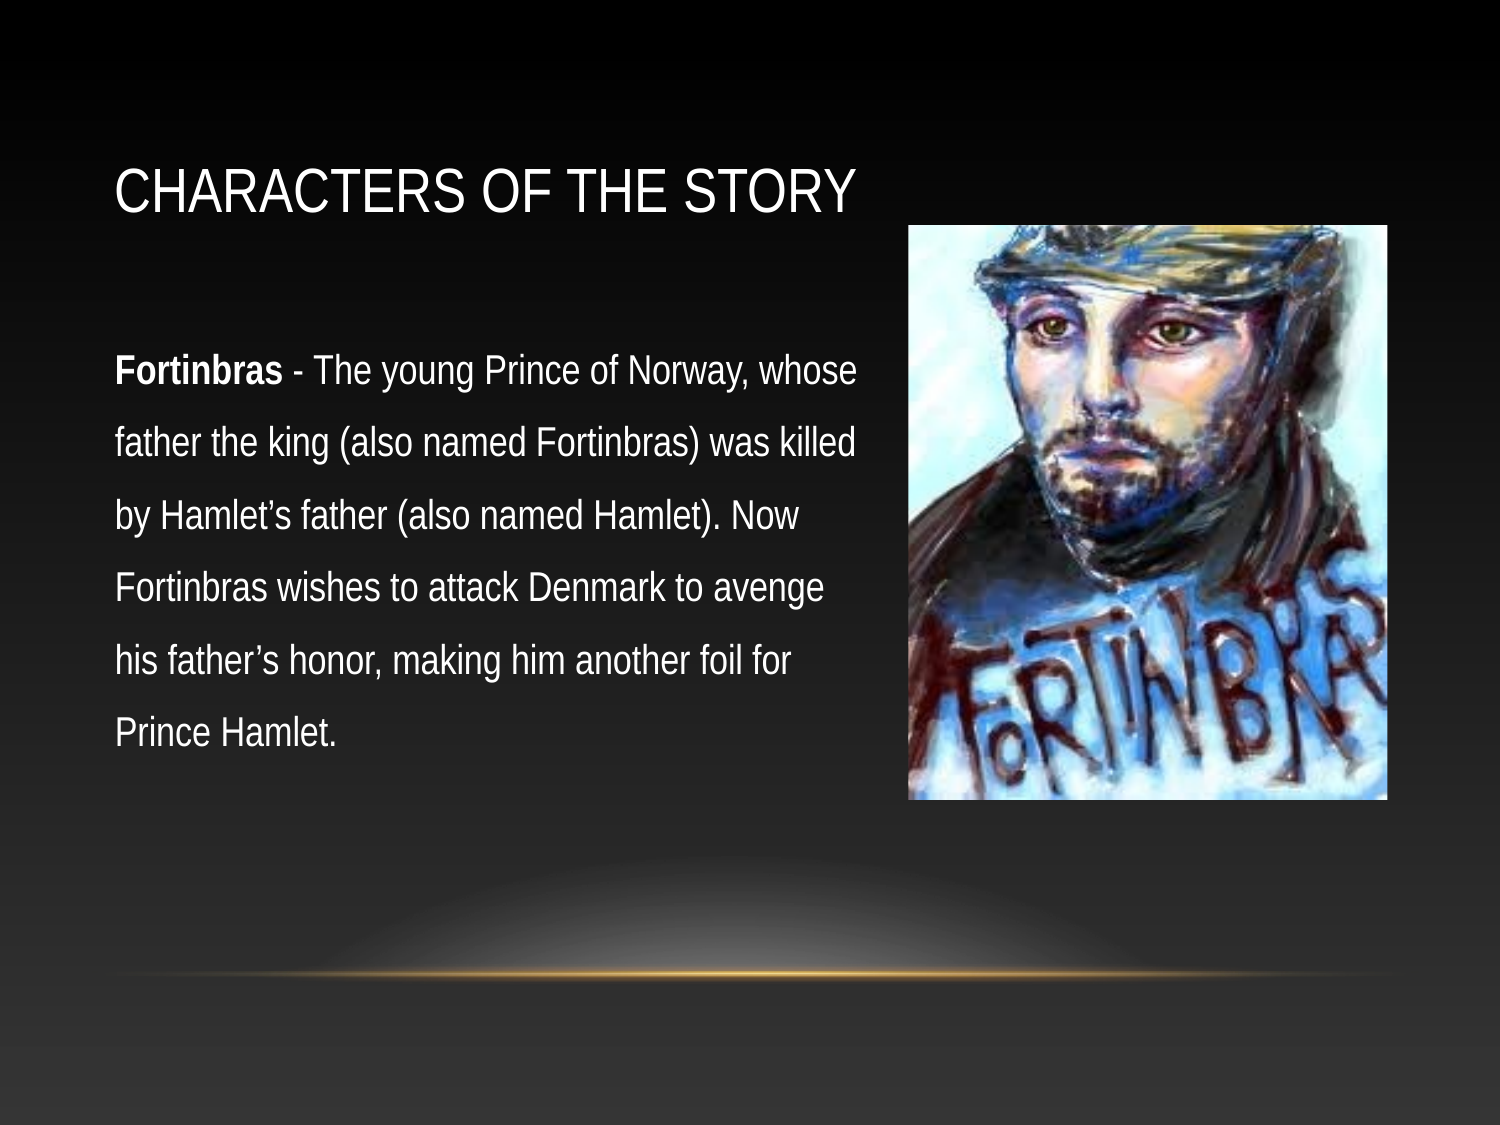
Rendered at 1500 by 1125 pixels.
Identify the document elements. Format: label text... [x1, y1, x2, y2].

text_box [908, 224, 1388, 800]
picture [0, 0, 1500, 1125]
text_box Fortinbras - The young Prince of Norway, whose father the king (also named Fortinbras) was killed by Hamlet’s father (also named Hamlet). Now Fortinbras wishes to attack Denmark to avenge his father’s honor, making him another foil for Prince Hamlet. [112, 317, 876, 756]
title CHARACTERS OF THE STORY [112, 147, 863, 317]
